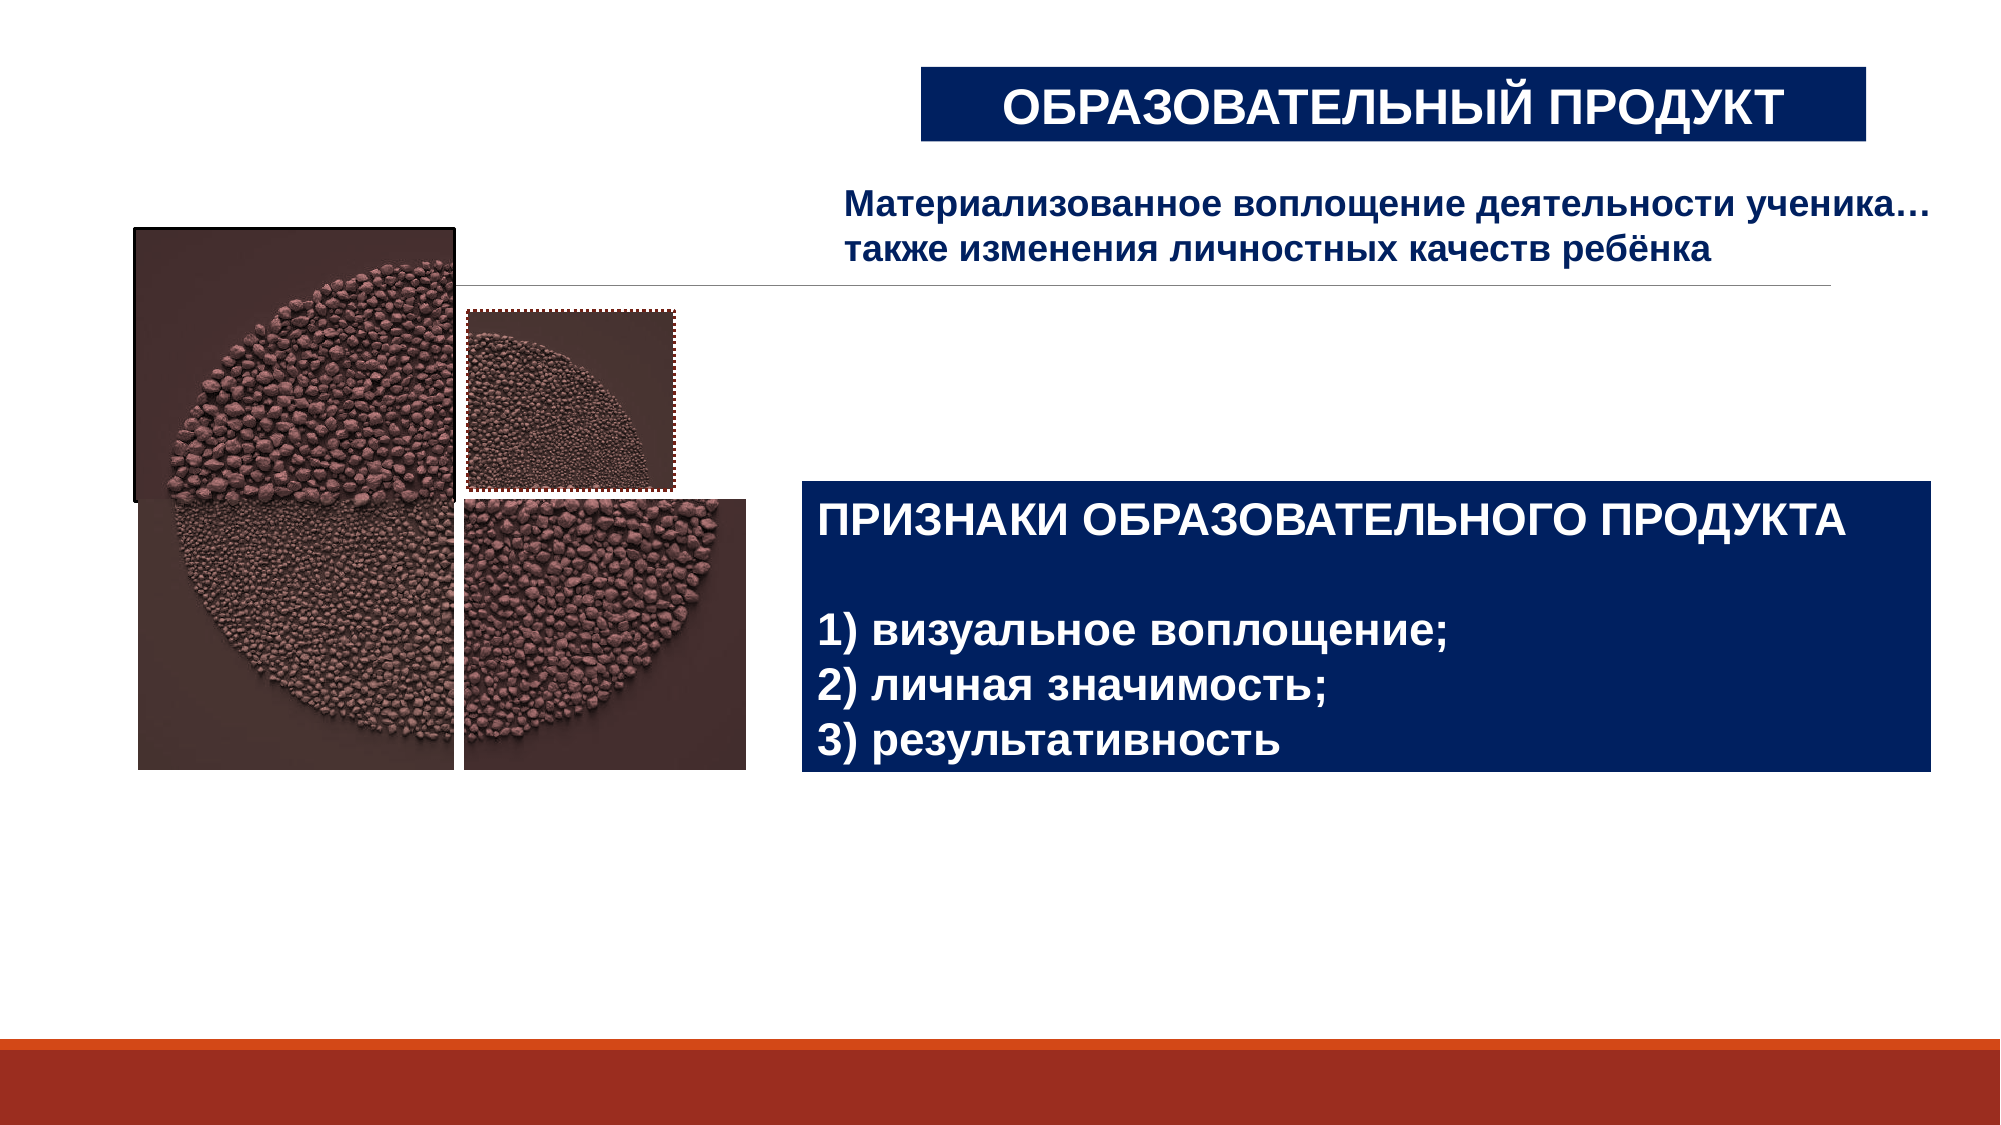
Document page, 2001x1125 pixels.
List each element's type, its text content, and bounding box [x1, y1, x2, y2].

picture [135, 229, 454, 770]
picture [463, 499, 747, 770]
text_box ОБРАЗОВАТЕЛЬНЫЙ ПРОДУКТ [921, 66, 1867, 142]
text_box Материализованное воплощение деятельности ученика… также изменения личностных качеств ребёнка [829, 171, 1985, 322]
picture [468, 311, 674, 489]
text_box ПРИЗНАКИ ОБРАЗОВАТЕЛЬНОГО ПРОДУКТА 1) визуальное воплощение; 2) личная значимость; 3) результативность [803, 482, 1931, 772]
